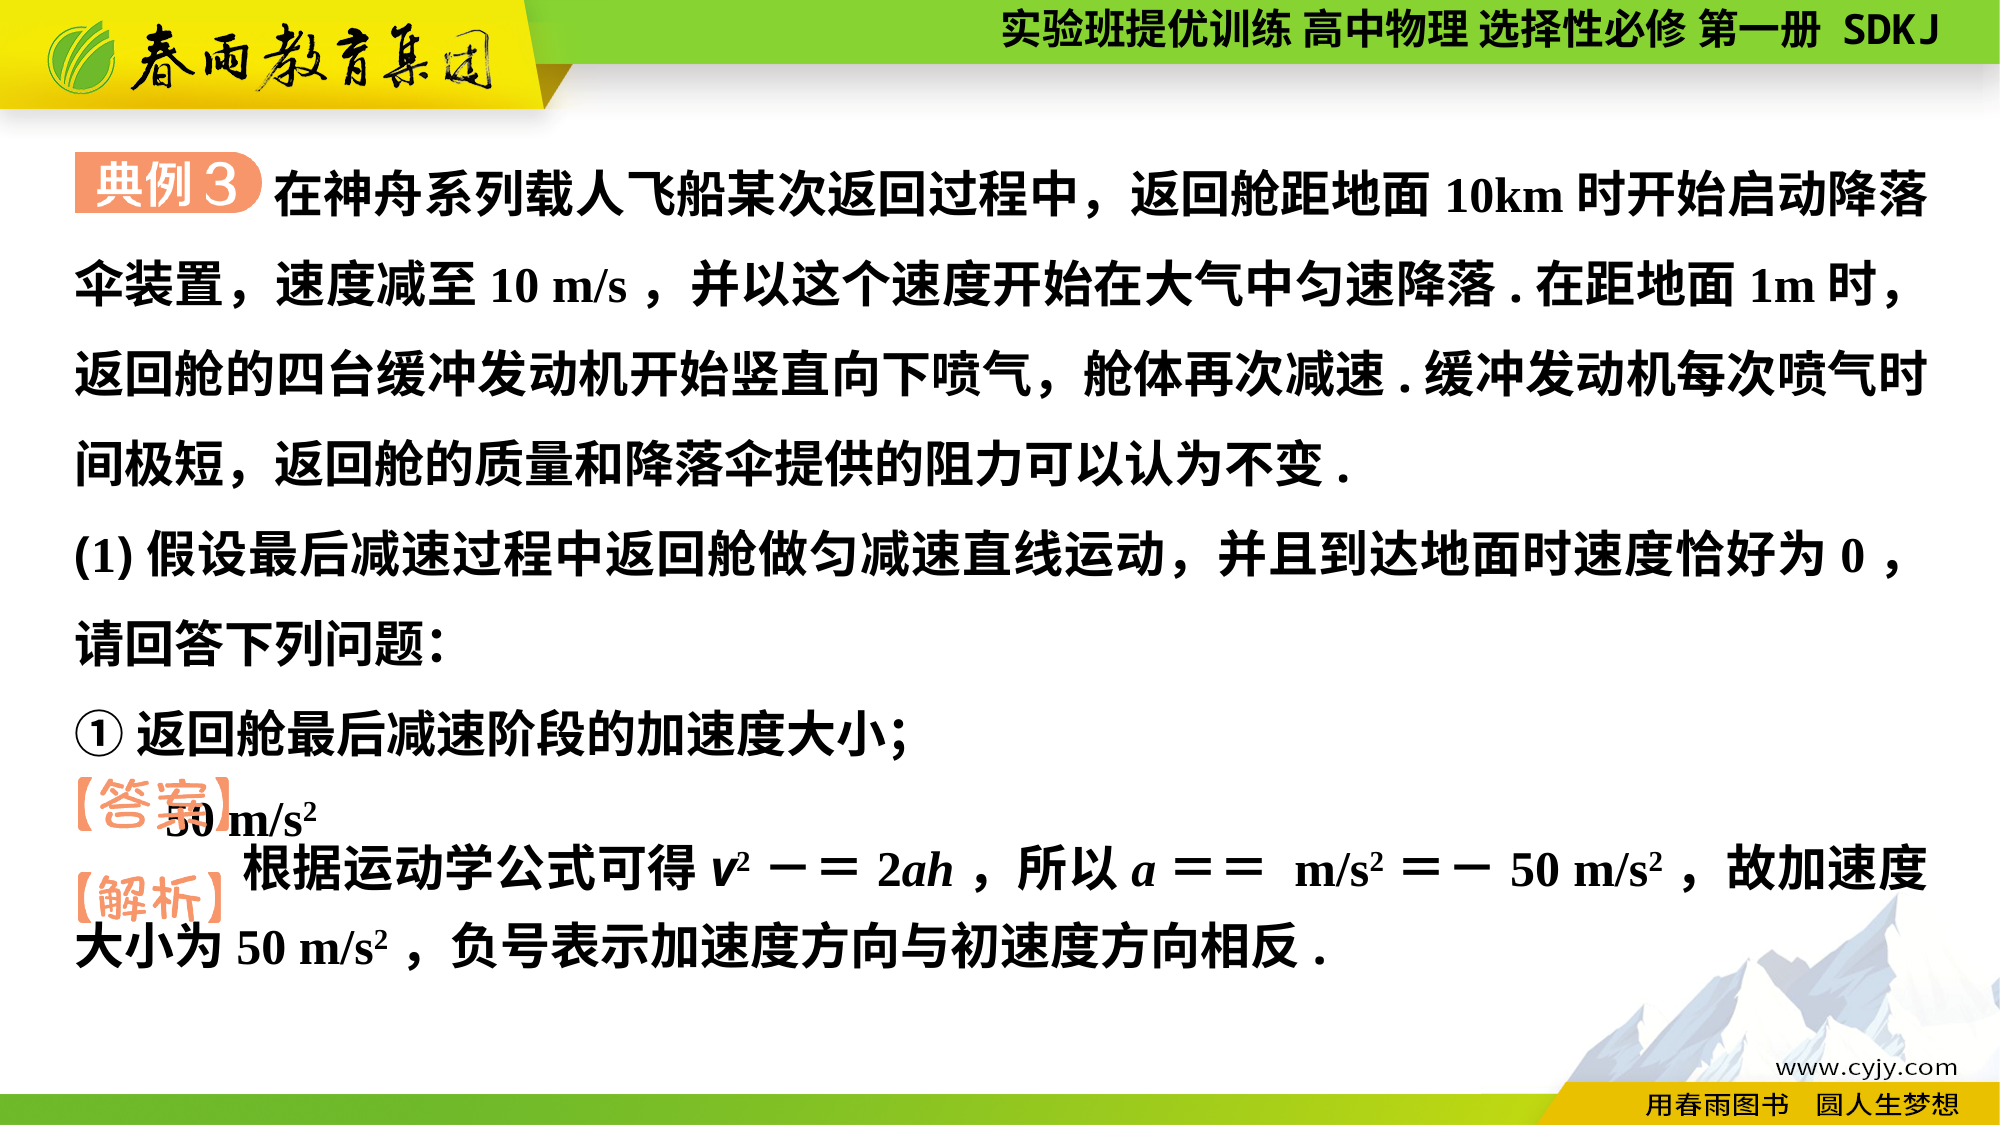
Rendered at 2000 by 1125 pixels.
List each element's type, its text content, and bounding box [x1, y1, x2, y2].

text_box 50 m/s2 [59, 777, 1944, 854]
list 在神舟系列载人飞船某次返回过程中，返回舱距地面10km时开始启动降落伞装置，速度减至10 m/s，并以这个速度开始在大气中匀速降落.在距地面1m时，返回舱的四台缓冲发动机开始竖直向下喷气，舱体再次减速.缓冲发动机每次喷气时间极短，返回舱的质量和降落伞提供的阻力可以认为不变. (1)假设最后减速过程中返回舱做匀减速直线运动，并且到达地面时速度恰好为0，请回答下列问题： ①返回舱最后减速阶段的加速度大小； [59, 125, 1944, 777]
picture [0, 0, 2000, 1125]
